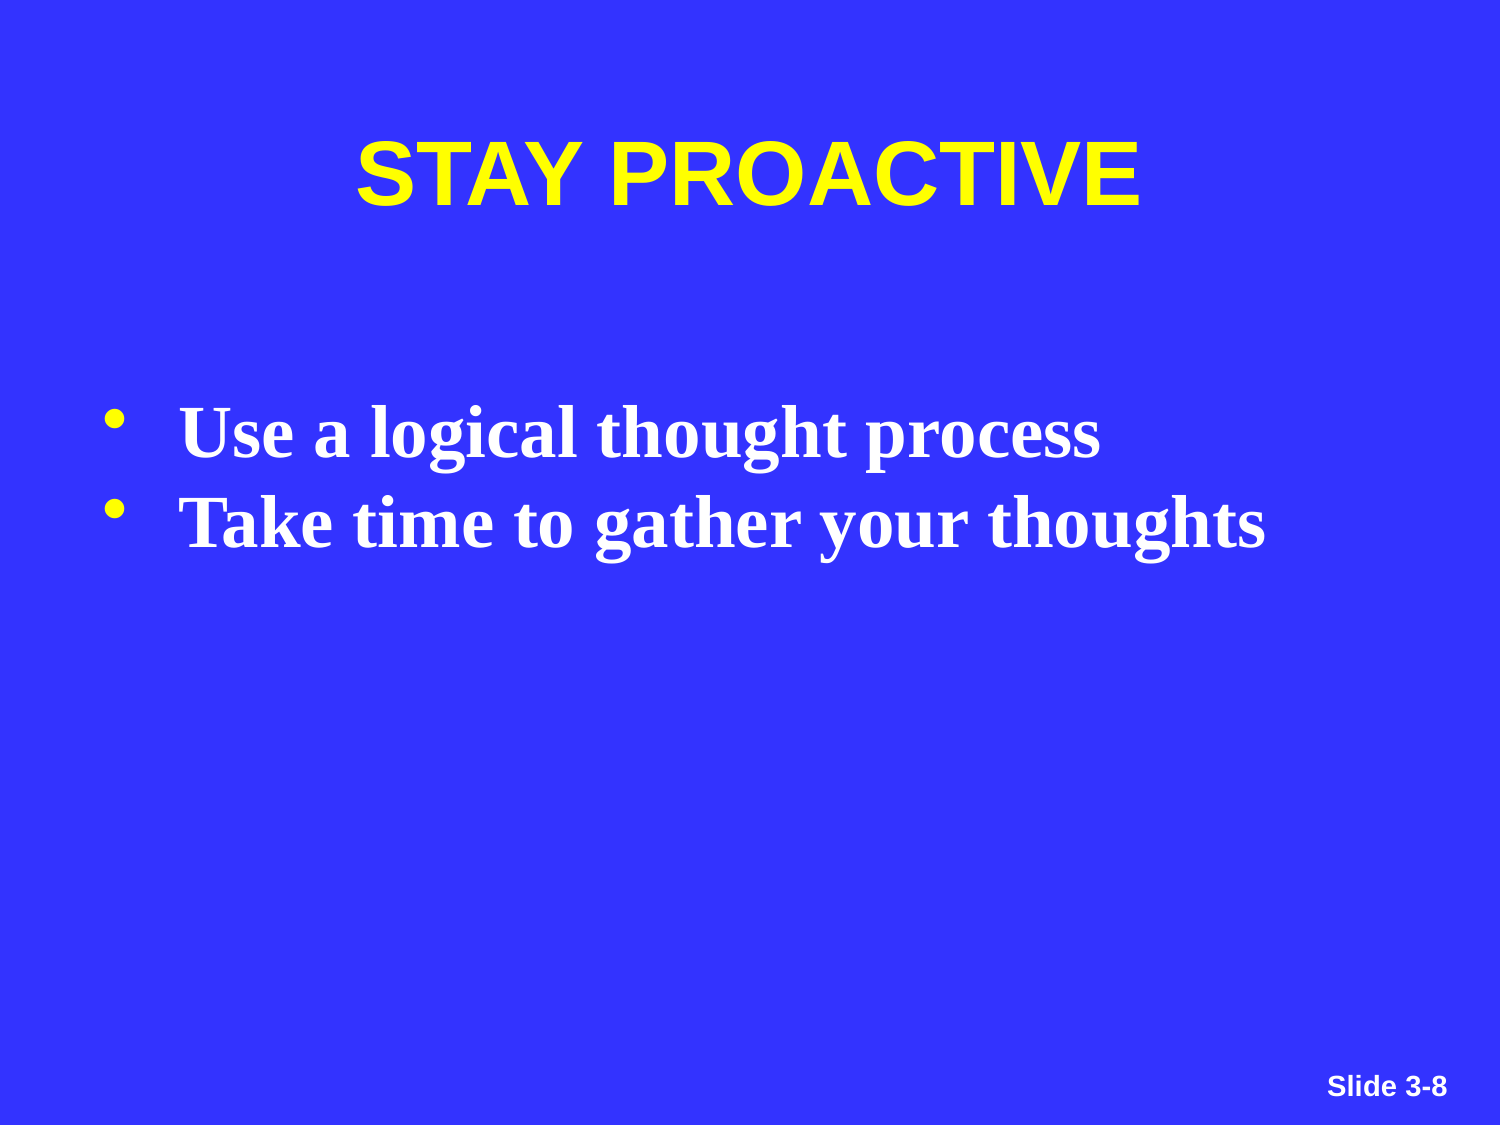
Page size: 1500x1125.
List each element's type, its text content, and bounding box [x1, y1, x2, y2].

list Use a logical thought process Take time to gather your thoughts [87, 374, 1435, 601]
text_box STAY PROACTIVE [74, 75, 1425, 263]
slide_number Slide 3-8 [1112, 1059, 1463, 1125]
